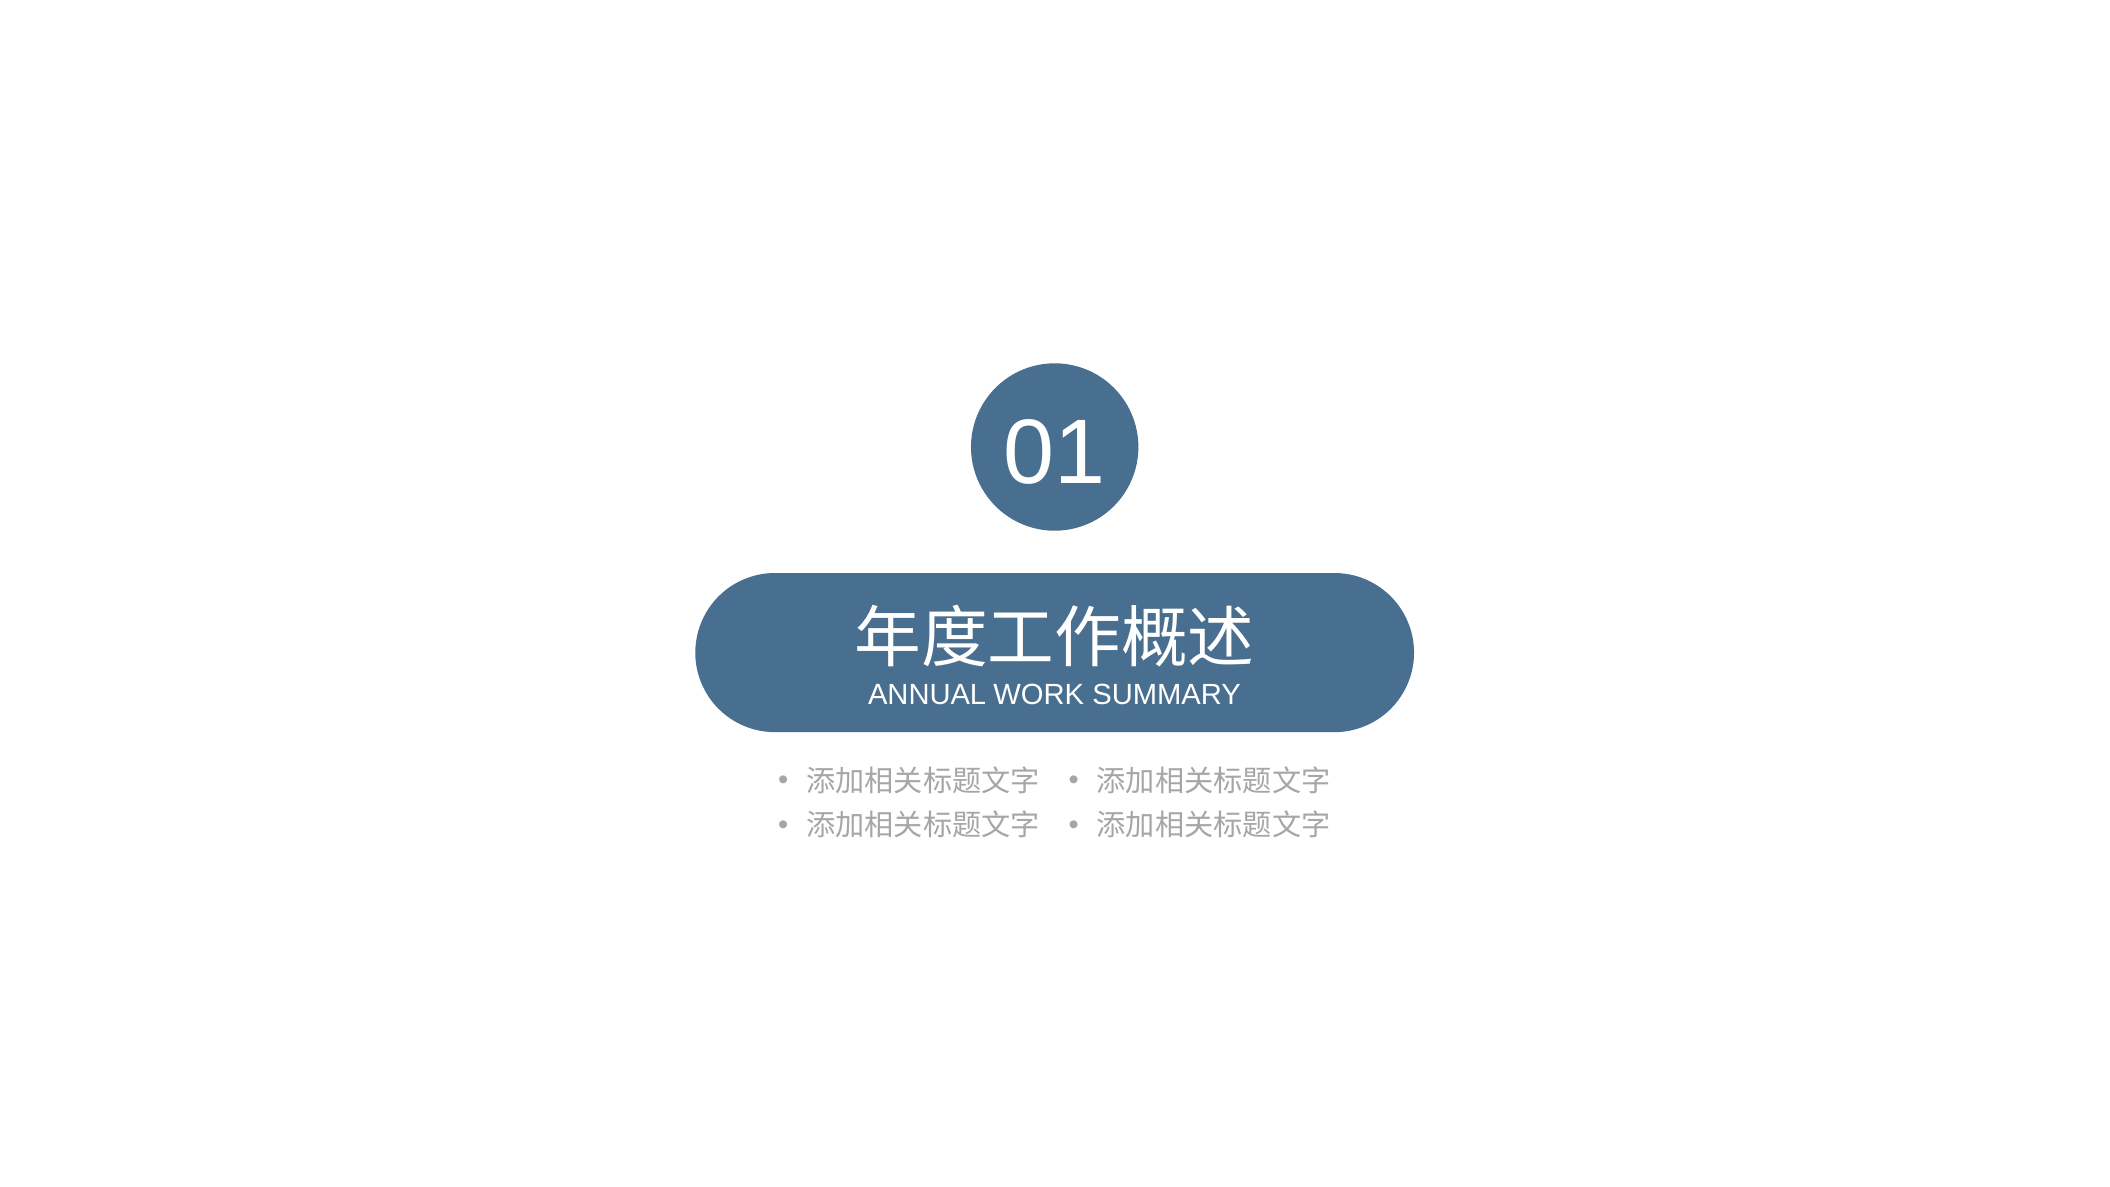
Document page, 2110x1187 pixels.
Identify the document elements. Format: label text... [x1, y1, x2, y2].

text_box 添加相关标题文字 [1068, 762, 1331, 798]
text_box 01 [969, 362, 1140, 532]
text_box 添加相关标题文字 [1068, 806, 1331, 842]
text_box 添加相关标题文字 [777, 762, 1041, 798]
text_box [694, 571, 1416, 734]
text_box 添加相关标题文字 [777, 806, 1041, 842]
